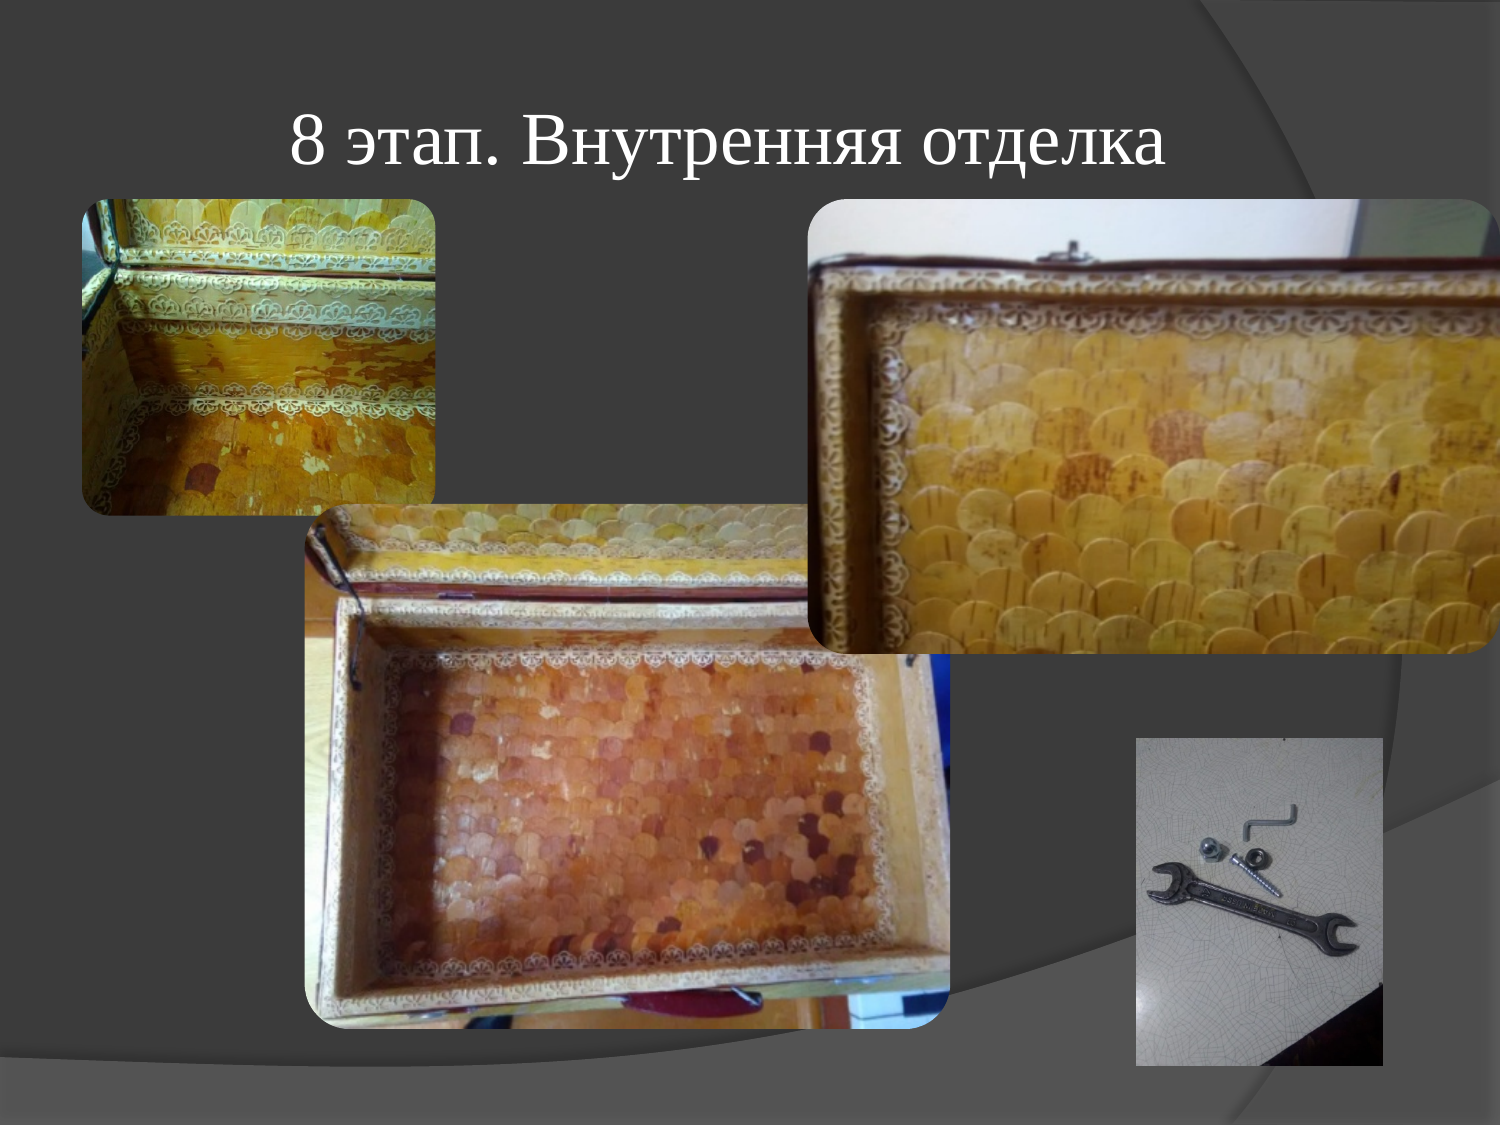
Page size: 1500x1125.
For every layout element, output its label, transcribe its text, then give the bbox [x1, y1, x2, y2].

picture [1136, 738, 1383, 1067]
picture [807, 198, 1500, 655]
picture [81, 198, 436, 516]
picture [304, 503, 951, 1030]
text_box 8 этап. Внутренняя отделка [274, 81, 1314, 187]
